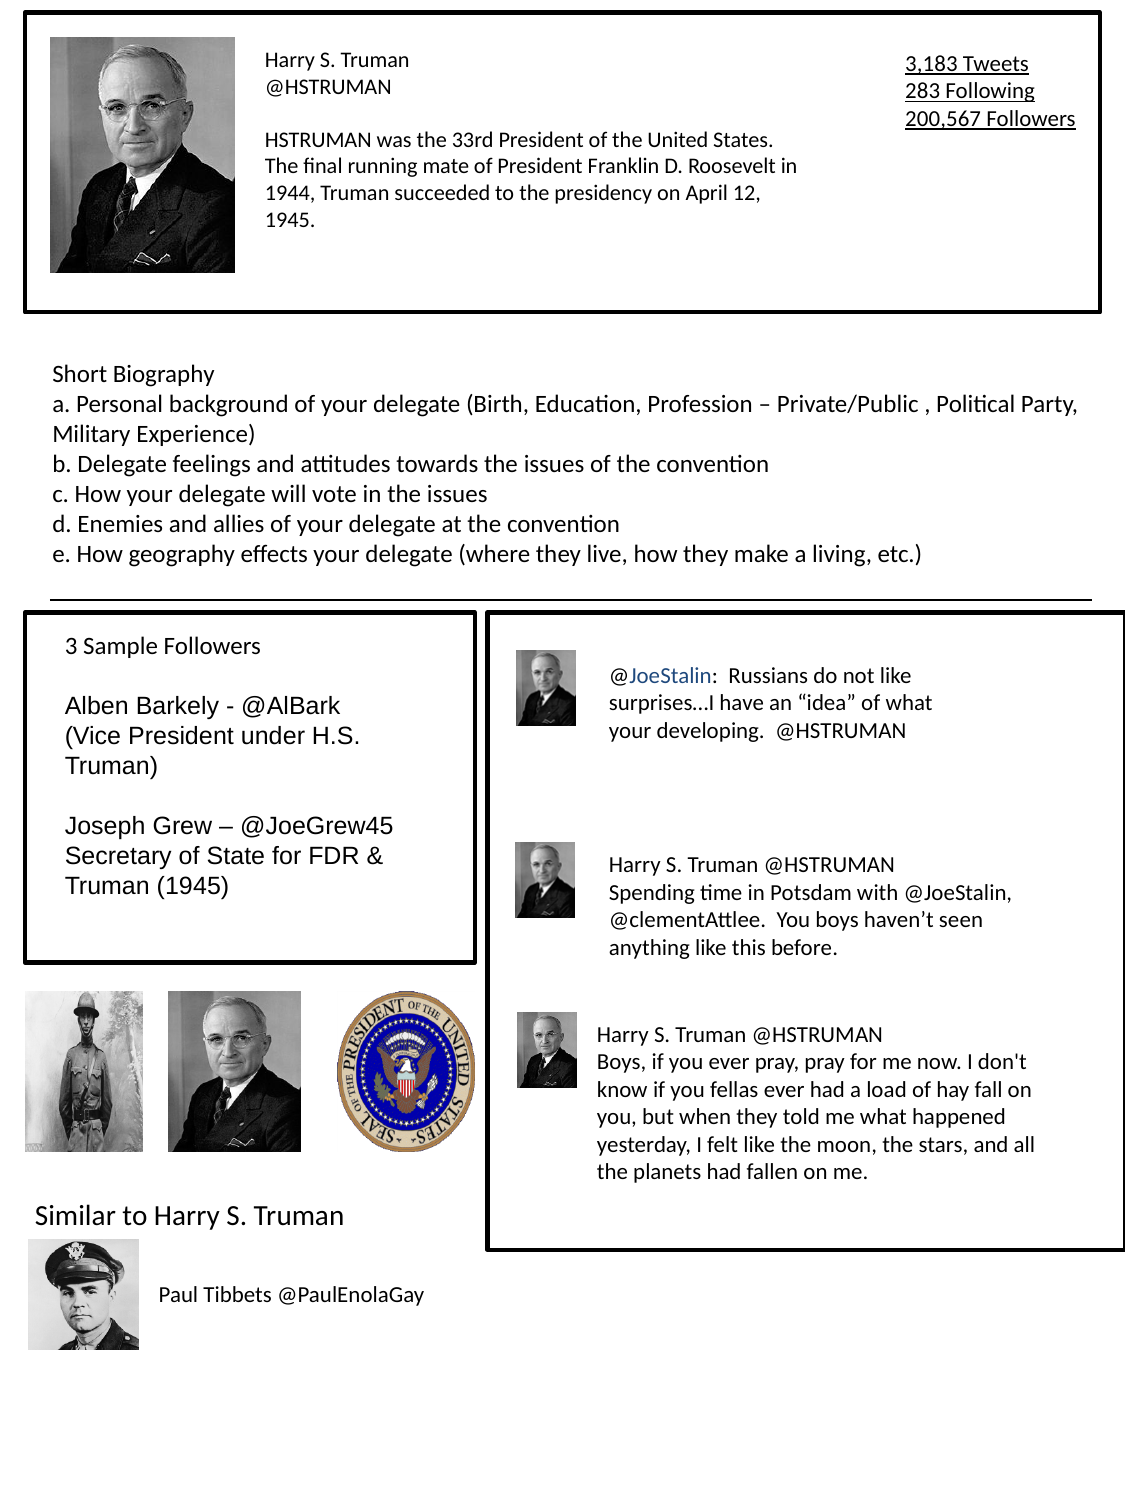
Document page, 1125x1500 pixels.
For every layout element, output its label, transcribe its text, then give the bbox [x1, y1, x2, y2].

text_box [485, 610, 1125, 1252]
text_box 3,183 Tweets 283 Following 200,567 Followers [890, 41, 1092, 139]
picture [24, 991, 143, 1153]
text_box 3 Sample Followers Alben Barkely - @AlBark (Vice President under H.S. Truman) Joseph Grew – @JoeGrew45 Secretary of State for FDR & Truman (1945) [50, 622, 475, 907]
text_box [23, 10, 1102, 314]
picture [517, 1012, 577, 1088]
title Harry S. Truman @HSTRUMAN HSTRUMAN was the 33rd President of the United States. The final running mate of President Franklin D. Roosevelt in 1944, Truman succeeded to the presidency on April 12, 1945. [249, 37, 825, 266]
text_box Similar to Harry S. Truman [19, 1189, 360, 1240]
text_box [23, 610, 477, 965]
picture [515, 842, 575, 918]
picture [168, 991, 301, 1152]
text_box Harry S. Truman @HSTRUMAN Boys, if you ever pray, pray for me now. I don't know if you fellas ever had a load of hay fall on you, but when they told me what happened yesterday, I felt like the moon, the stars, and all the planets had fallen on me. [582, 1012, 1086, 1237]
picture [49, 37, 235, 274]
picture [27, 1239, 140, 1351]
text_box Short Biography a. Personal background of your delegate (Birth, Education, Profession – Private/Public , Political Party, Military Experience) b. Delegate feelings and attitudes towards the issues of the convention c. How your delegate will vote in the issues d. Enemies and allies of your delegate at the convention e. How geography effects your delegate (where they live, how they make a living, etc.) [37, 350, 1113, 620]
picture [337, 991, 476, 1152]
text_box Paul Tibbets @PaulEnolaGay [143, 1271, 440, 1315]
picture [515, 650, 576, 726]
text_box @JoeStalin: Russians do not like surprises…I have an “idea” of what your developing. @HSTRUMAN [594, 652, 982, 751]
text_box Harry S. Truman @HSTRUMAN Spending time in Potsdam with @JoeStalin, @clementAttlee. You boys haven’t seen anything like this before. [594, 842, 1081, 968]
